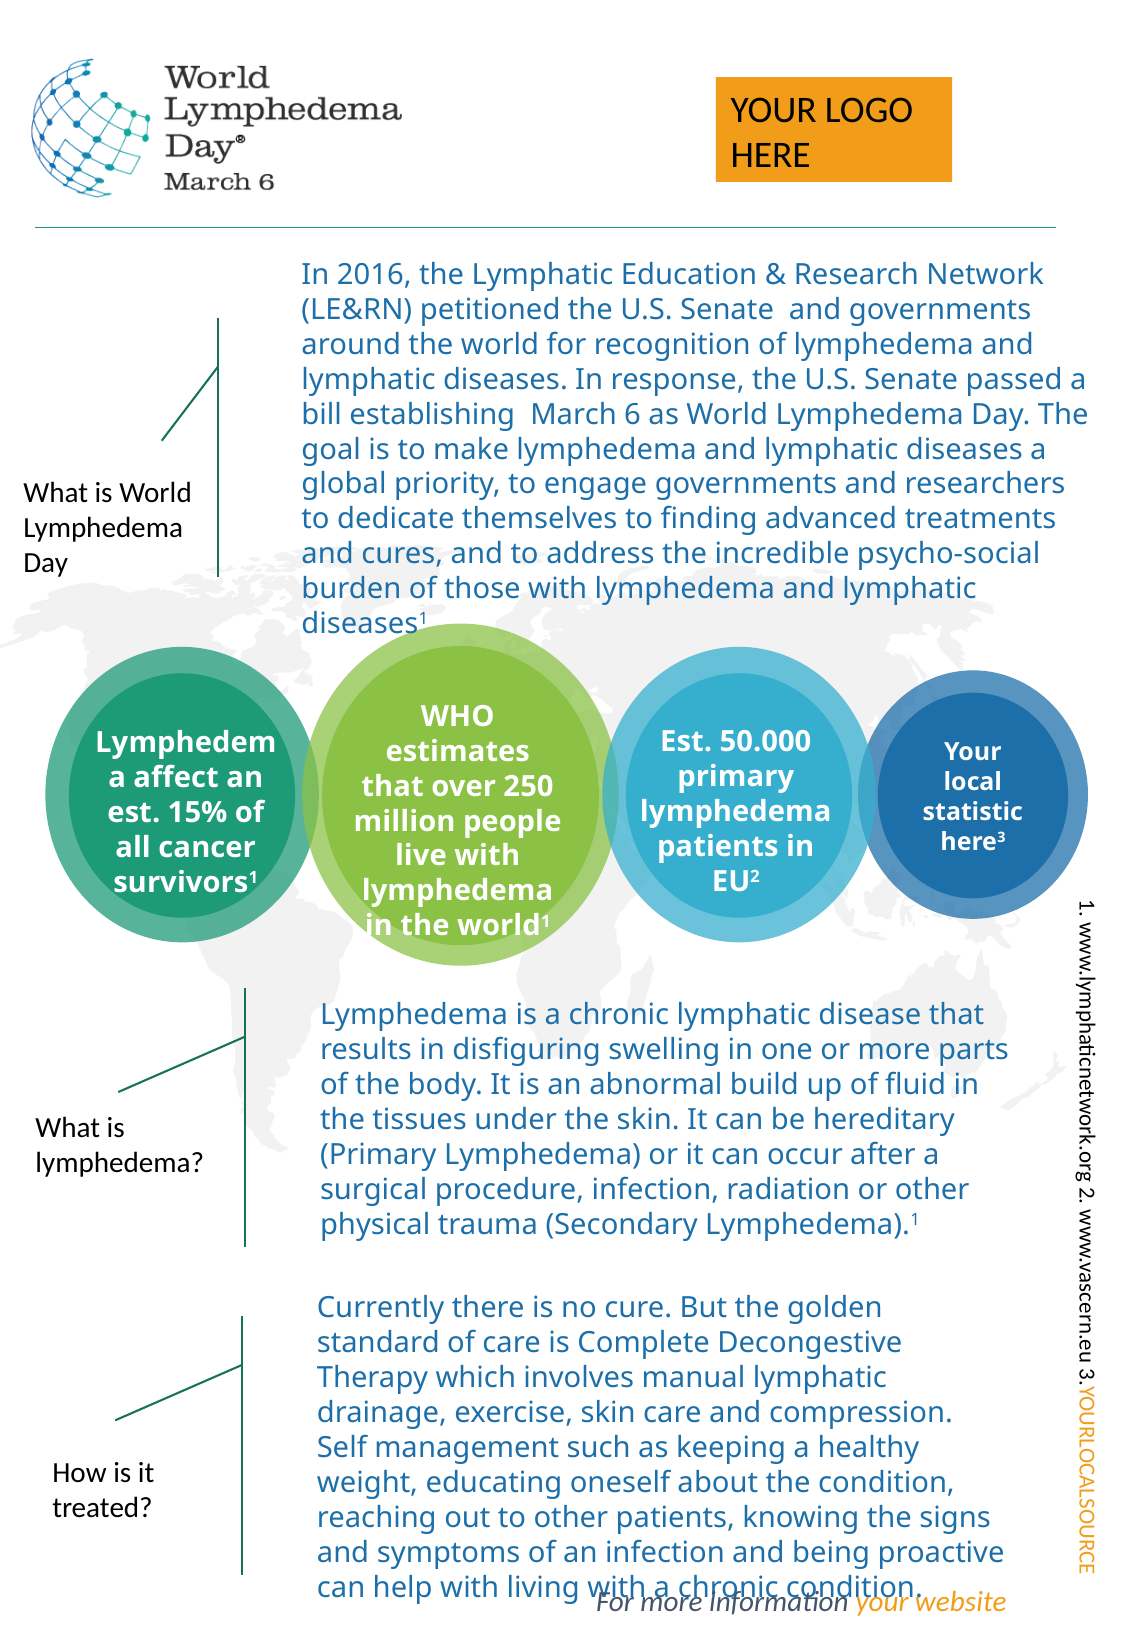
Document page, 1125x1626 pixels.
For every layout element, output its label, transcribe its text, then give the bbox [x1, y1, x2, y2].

text_box Currently there is no cure. But the golden standard of care is Complete Decongestive Therapy which involves manual lymphatic drainage, exercise, skin care and compression. Self management such as keeping a healthy weight, educating oneself about the condition, reaching out to other patients, knowing the signs and symptoms of an infection and being proactive can help with living with a chronic condition. [302, 1316, 1022, 1575]
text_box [45, 623, 1088, 966]
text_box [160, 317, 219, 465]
text_box In 2016, the Lymphatic Education & Research Network (LE&RN) petitioned the U.S. Senate and governments around the world for recognition of lymphedema and lymphatic diseases. In response, the U.S. Senate passed a bill establishing March 6 as World Lymphedema Day. The goal is to make lymphedema and lymphatic diseases a global priority, to engage governments and researchers to dedicate themselves to finding advanced treatments and cures, and to address the incredible psycho-social burden of those with lymphedema and lymphatic diseases1 [287, 318, 1111, 577]
text_box YOUR LOGO HERE [715, 77, 953, 182]
picture [31, 58, 402, 198]
text_box How is it treated? [37, 1445, 248, 1531]
text_box Lymphedema is a chronic lymphatic disease that results in disfiguring swelling in one or more parts of the body. It is an abnormal build up of fluid in the tissues under the skin. It can be hereditary (Primary Lymphedema) or it can occur after a surgical procedure, infection, radiation or other physical trauma (Secondary Lymphedema).1 [305, 1153, 1025, 1247]
text_box For more information your website [581, 1574, 1022, 1625]
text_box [0, 545, 1067, 1153]
text_box What is World Lymphedema Day [8, 465, 219, 545]
text_box 1. www.lymphaticnetwork.org 2. www.vascern.eu 3.YOURLOCALSOURCE [1067, 884, 1110, 1625]
text_box Currently there is no cure. But the golden standard of care is Complete Decongestive Therapy which involves manual lymphatic drainage, exercise, skin care and compression. Self management such as keeping a healthy weight, educating oneself about the condition, reaching out to other patients, knowing the signs and symptoms of an infection and being proactive can help with living with a chronic condition. [114, 1316, 243, 1445]
text_box What is lymphedema? [20, 1153, 231, 1187]
